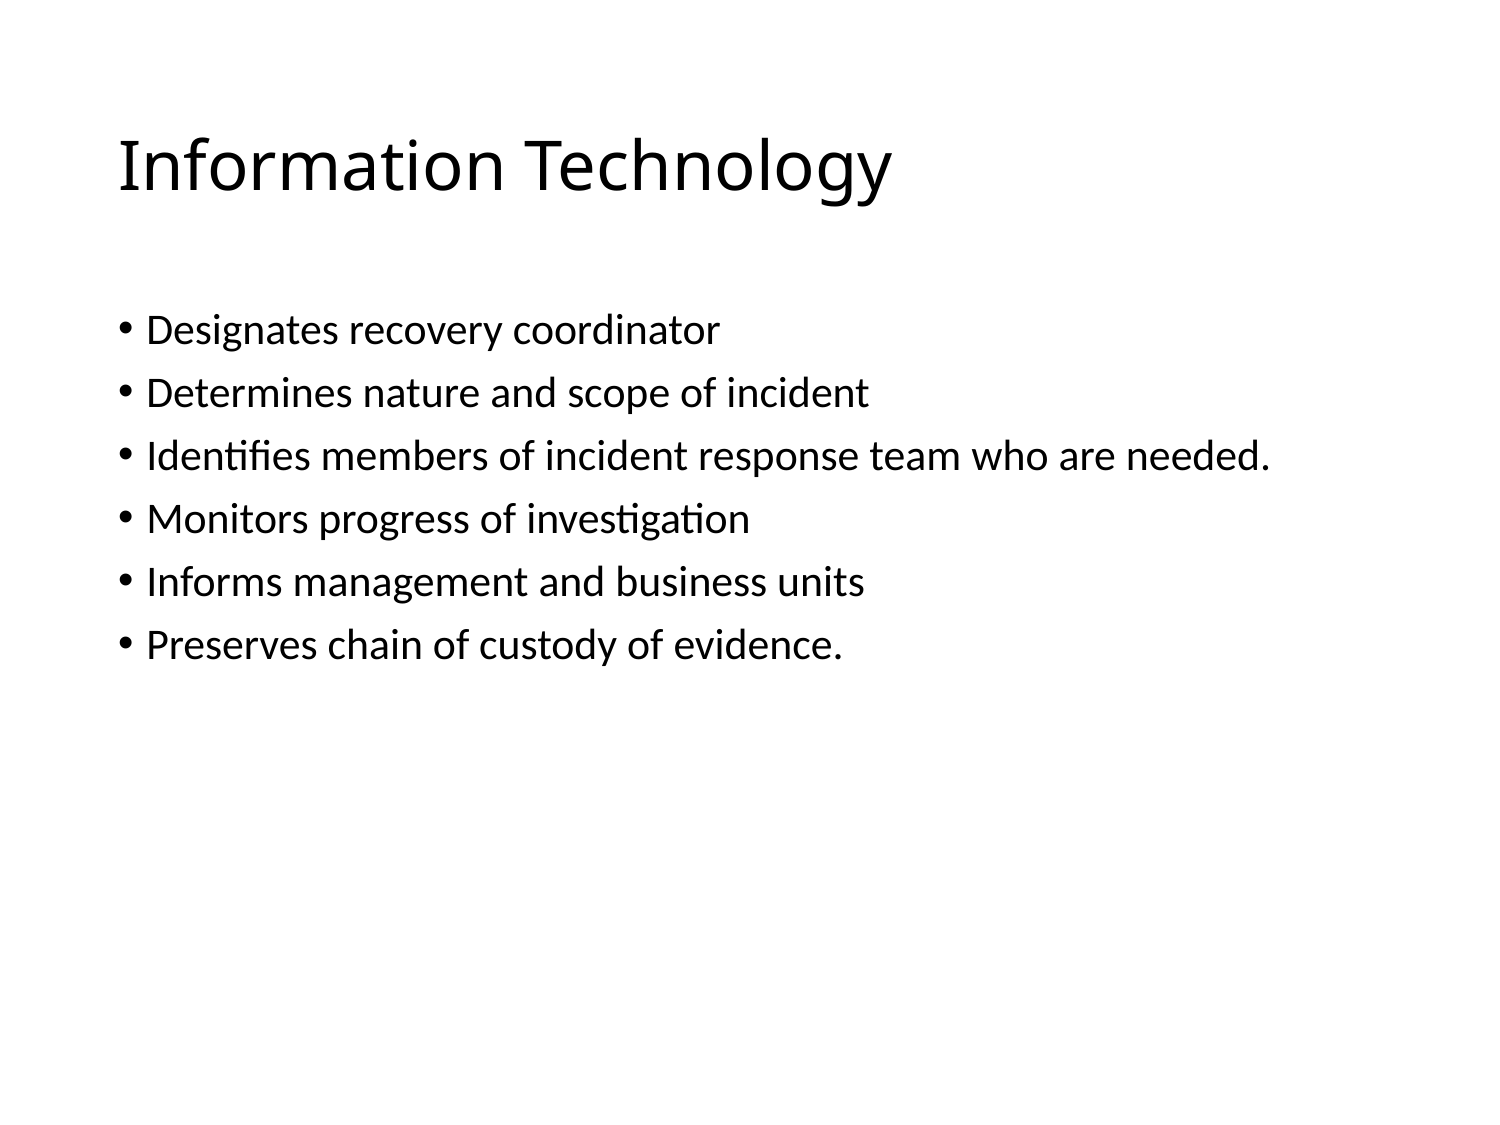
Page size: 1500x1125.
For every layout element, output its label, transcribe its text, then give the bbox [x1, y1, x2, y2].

title Information Technology [103, 59, 1397, 278]
list Designates recovery coordinator Determines nature and scope of incident Identifies members of incident response team who are needed. Monitors progress of investigation Informs management and business units Preserves chain of custody of evidence. [103, 299, 1397, 1014]
